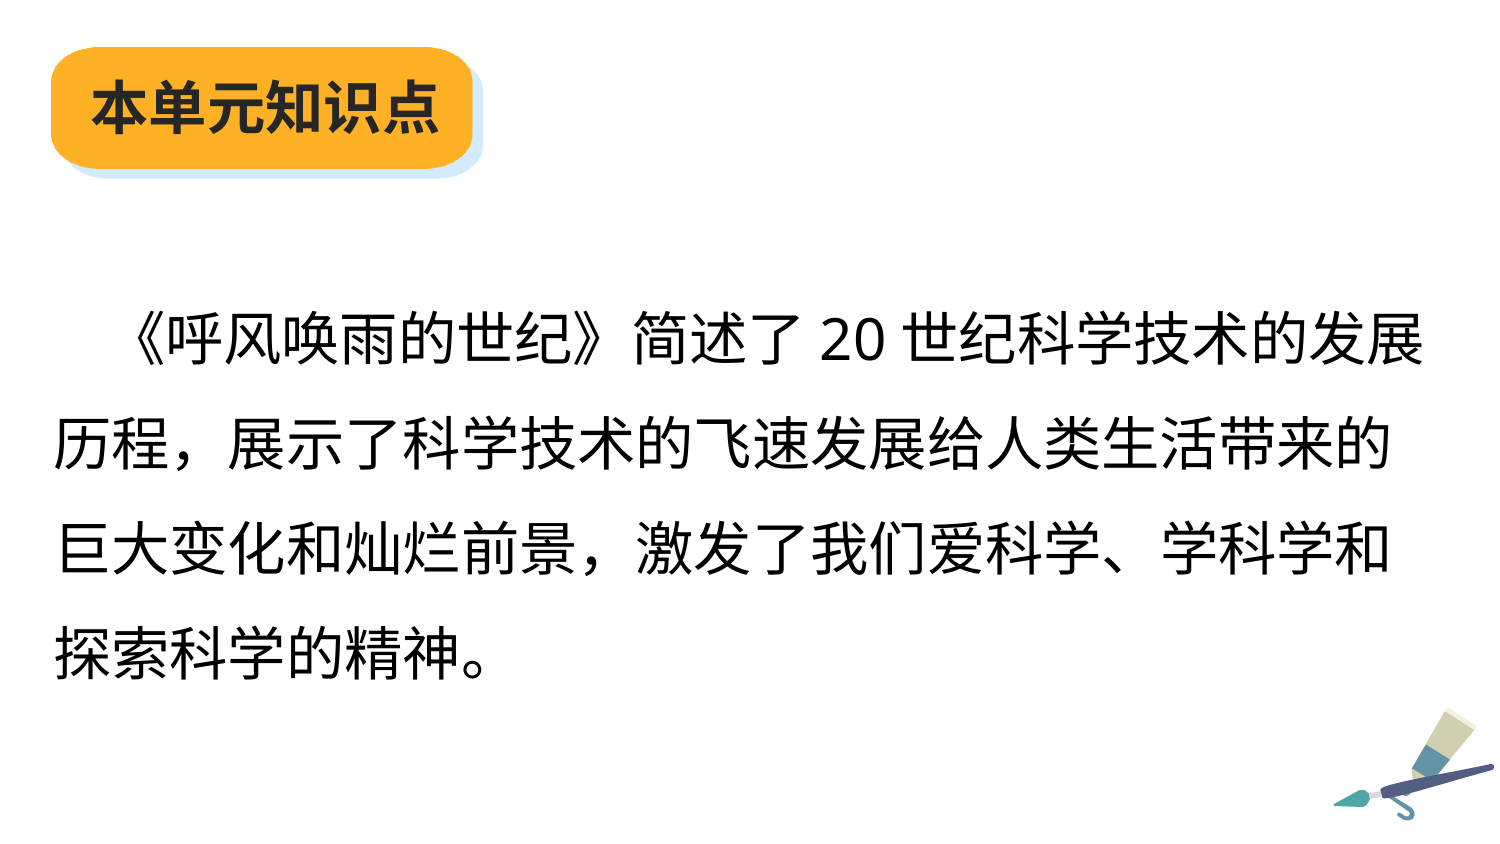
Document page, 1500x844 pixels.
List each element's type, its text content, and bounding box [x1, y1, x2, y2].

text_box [1358, 708, 1481, 844]
text_box 《呼风唤雨的世纪》简述了20世纪科学技术的发展历程，展示了科学技术的飞速发展给人类生活带来的巨大变化和灿烂前景，激发了我们爱科学、学科学和探索科学的精神。 [42, 261, 1458, 693]
picture [51, 47, 483, 179]
